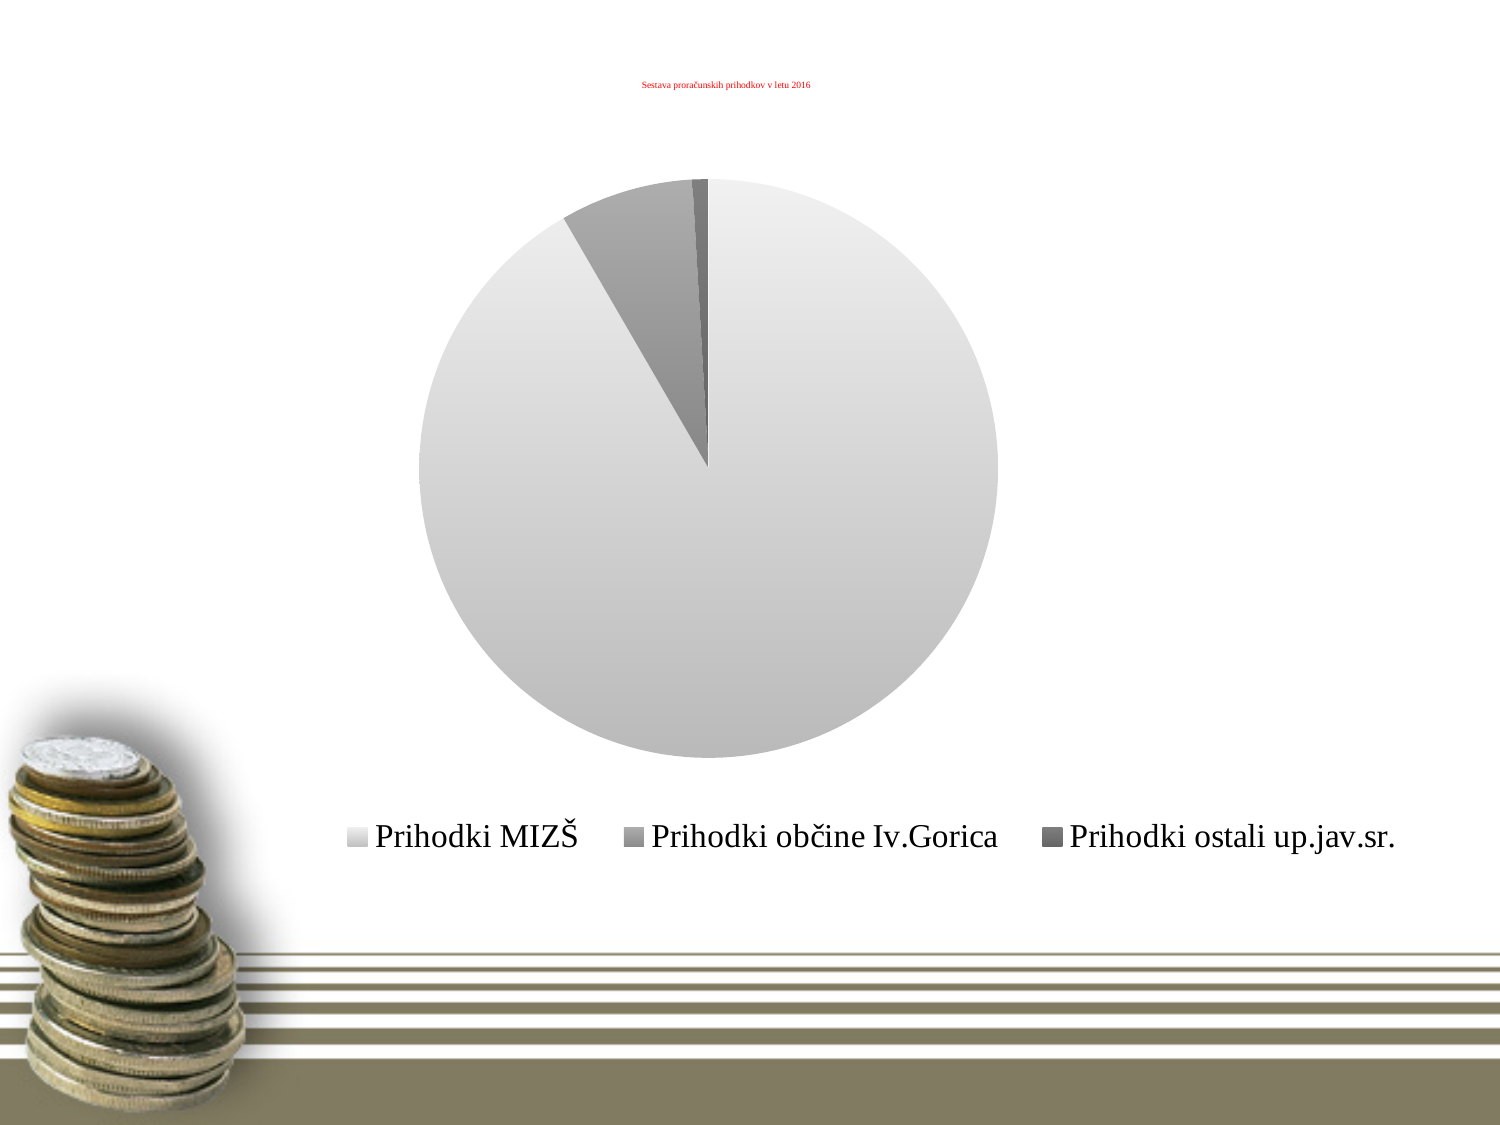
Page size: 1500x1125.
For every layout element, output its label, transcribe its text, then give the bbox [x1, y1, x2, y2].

picture [0, 0, 1500, 1125]
title Sestava proračunskih prihodkov v letu 2016 [175, 58, 1278, 92]
chart [34, 93, 1430, 1044]
